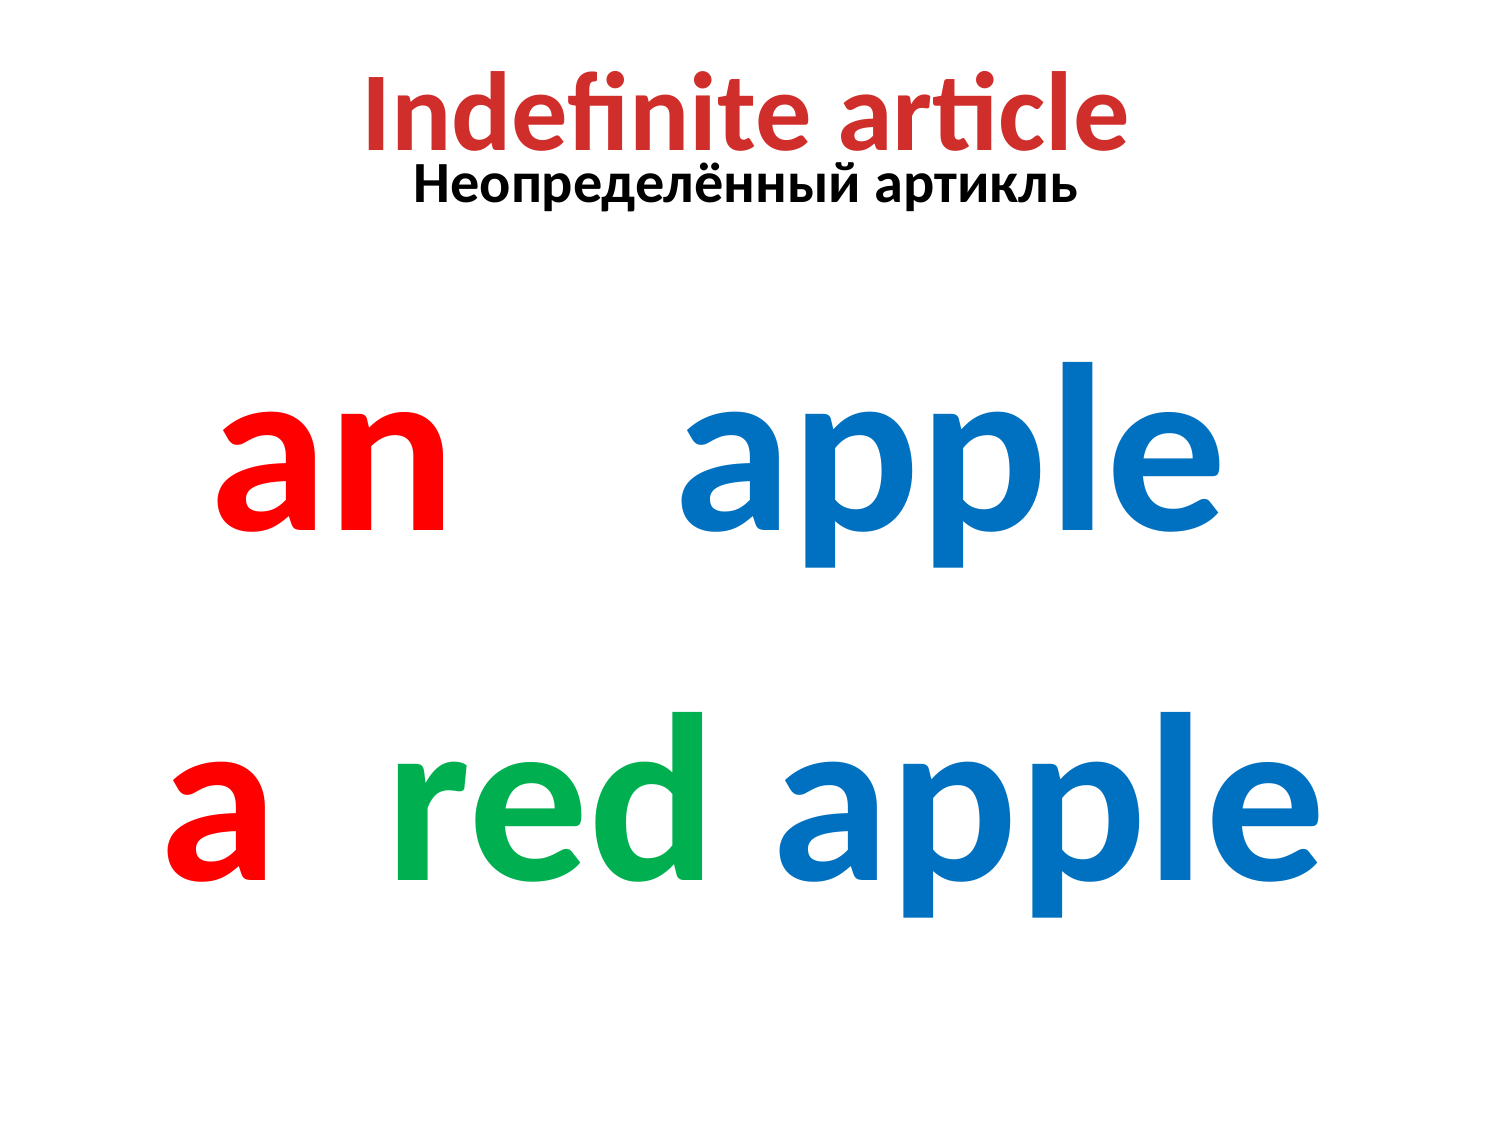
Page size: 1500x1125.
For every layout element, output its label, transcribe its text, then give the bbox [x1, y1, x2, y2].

text_box a red apple [144, 633, 1396, 936]
text_box Indefinite article [346, 30, 1146, 181]
text_box an apple [194, 283, 1298, 586]
text_box Неопределённый артикль [398, 137, 1094, 222]
